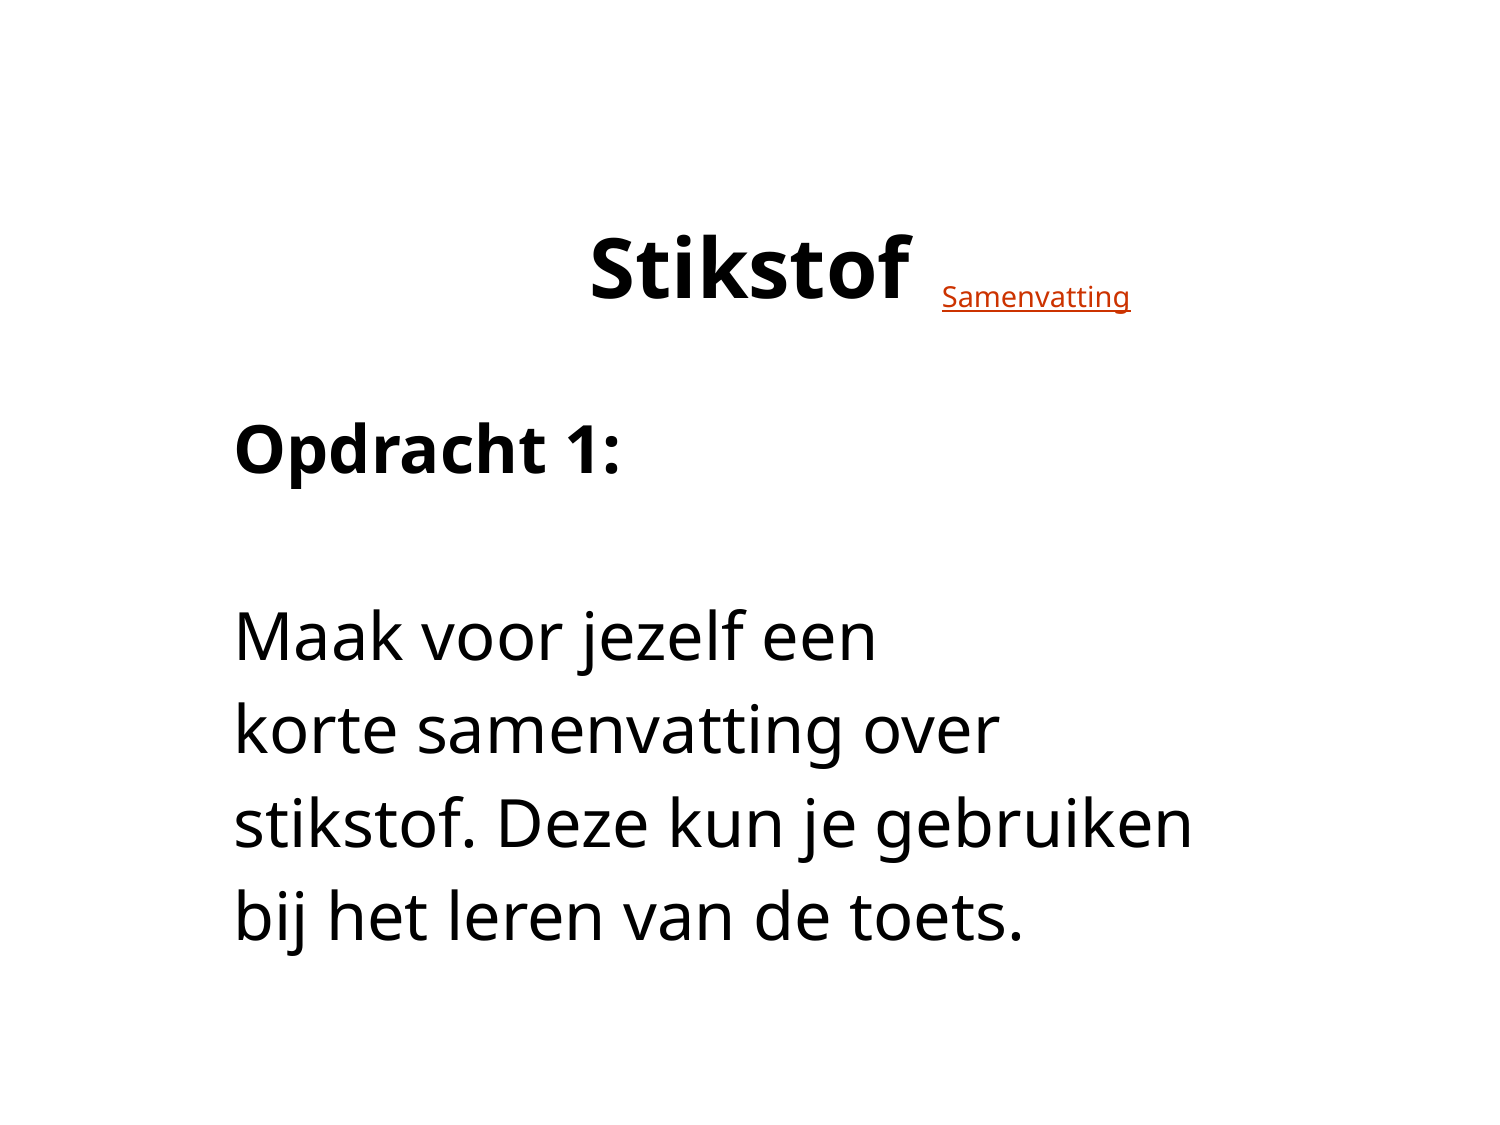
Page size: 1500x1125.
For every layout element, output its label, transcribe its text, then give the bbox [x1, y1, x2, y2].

title Stikstof [283, 184, 1217, 347]
list Opdracht 1: Maak voor jezelf een korte samenvatting over stikstof. Deze kun je gebruiken bij het leren van de toets. [218, 399, 1364, 716]
text_box Samenvatting [927, 237, 1500, 321]
